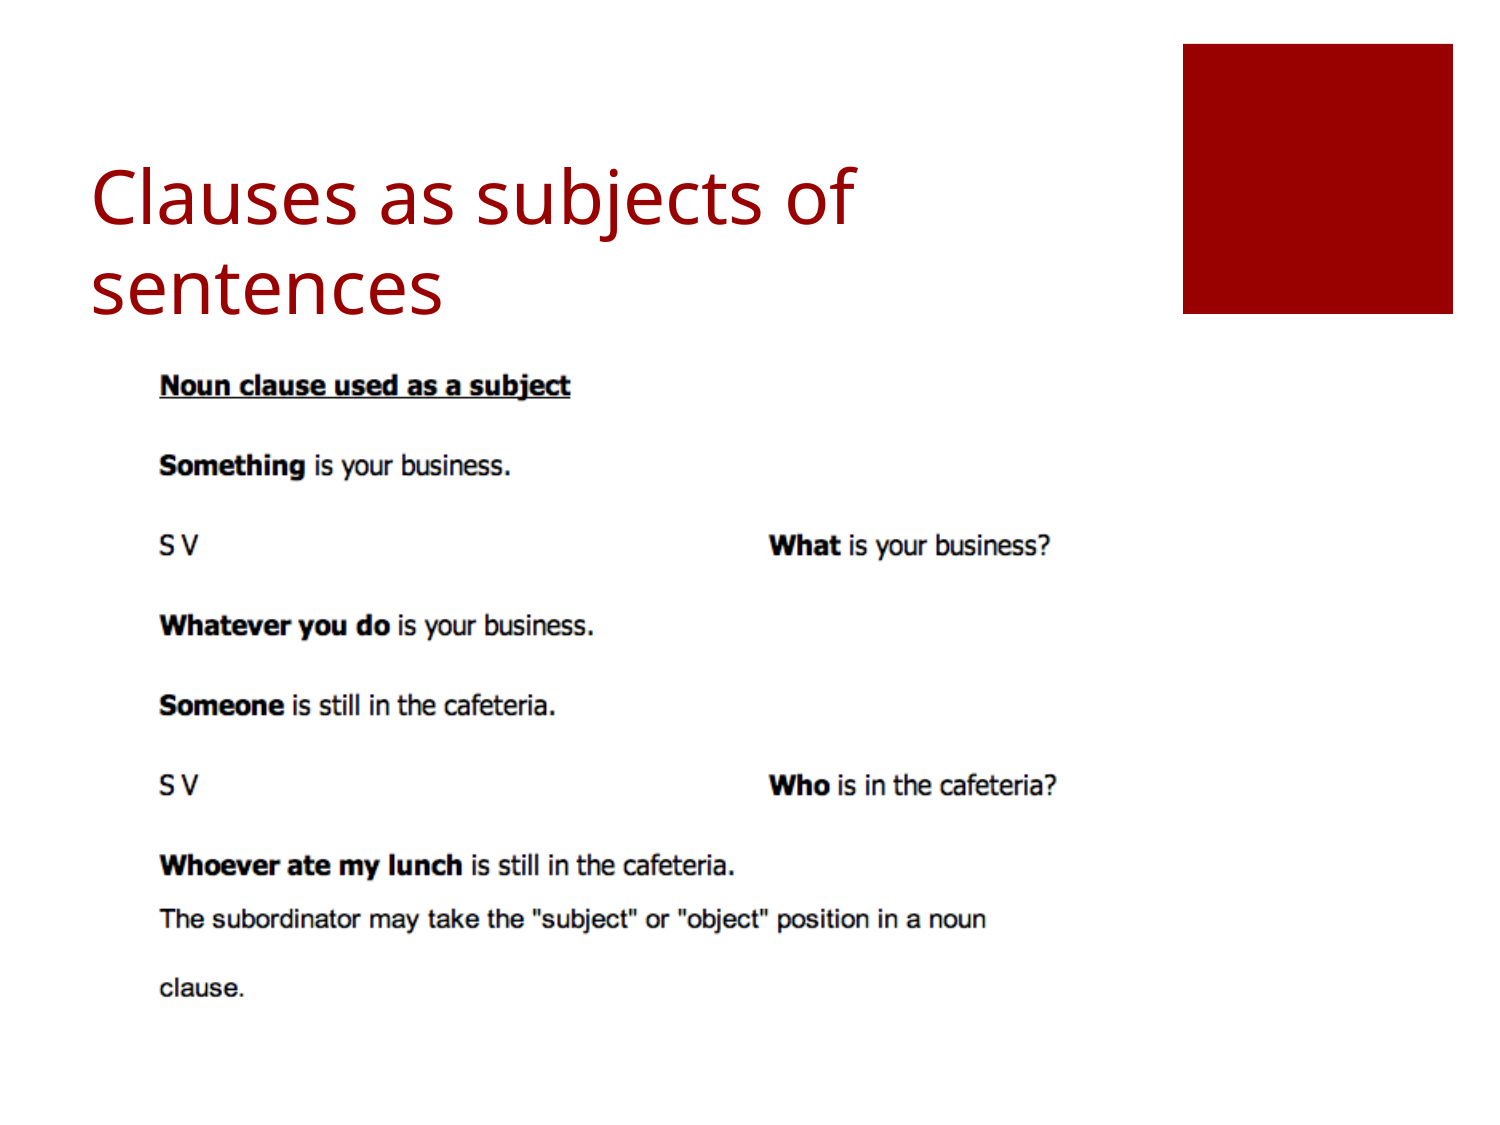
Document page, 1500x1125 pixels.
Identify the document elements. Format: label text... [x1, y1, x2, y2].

title Clauses as subjects of sentences [75, 149, 1143, 338]
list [74, 361, 1144, 1006]
